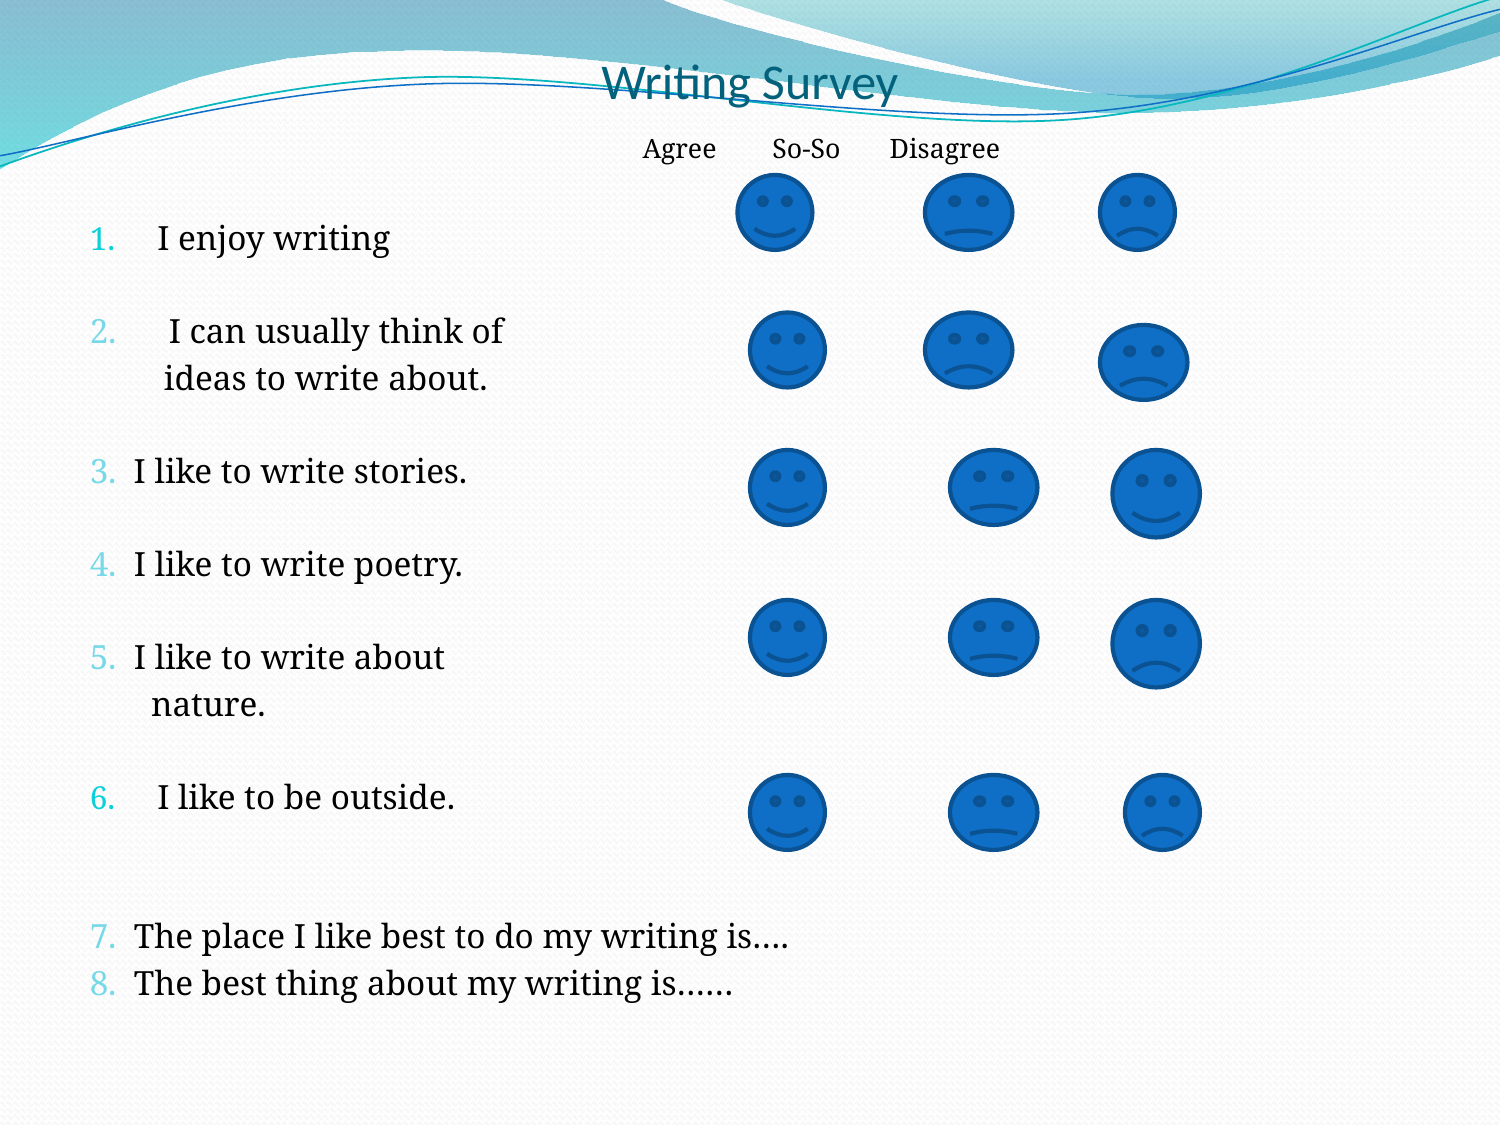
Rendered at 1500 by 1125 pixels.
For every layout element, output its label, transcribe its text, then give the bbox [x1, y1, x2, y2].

text_box [947, 447, 1040, 528]
text_box [922, 172, 1015, 253]
title Writing Survey [75, 37, 1425, 110]
text_box [747, 447, 828, 528]
text_box [1097, 172, 1178, 253]
text_box [1110, 597, 1203, 690]
text_box [1110, 447, 1203, 540]
text_box [922, 310, 1015, 390]
text_box [1097, 322, 1190, 403]
text_box [747, 310, 828, 390]
text_box [947, 772, 1040, 853]
text_box [947, 597, 1040, 678]
text_box [735, 172, 815, 253]
text_box [747, 597, 828, 678]
text_box [1122, 772, 1203, 853]
list Agree So-So Disagree I enjoy writing 2. I can usually think of ideas to write about. 3. I like to write stories. 4. I like to write poetry. 5. I like to write about nature. I like to be outside. 7. The place I like best to do my writing is…. 8. The best thing about my writing is…… [75, 125, 1425, 1075]
text_box [747, 772, 828, 853]
